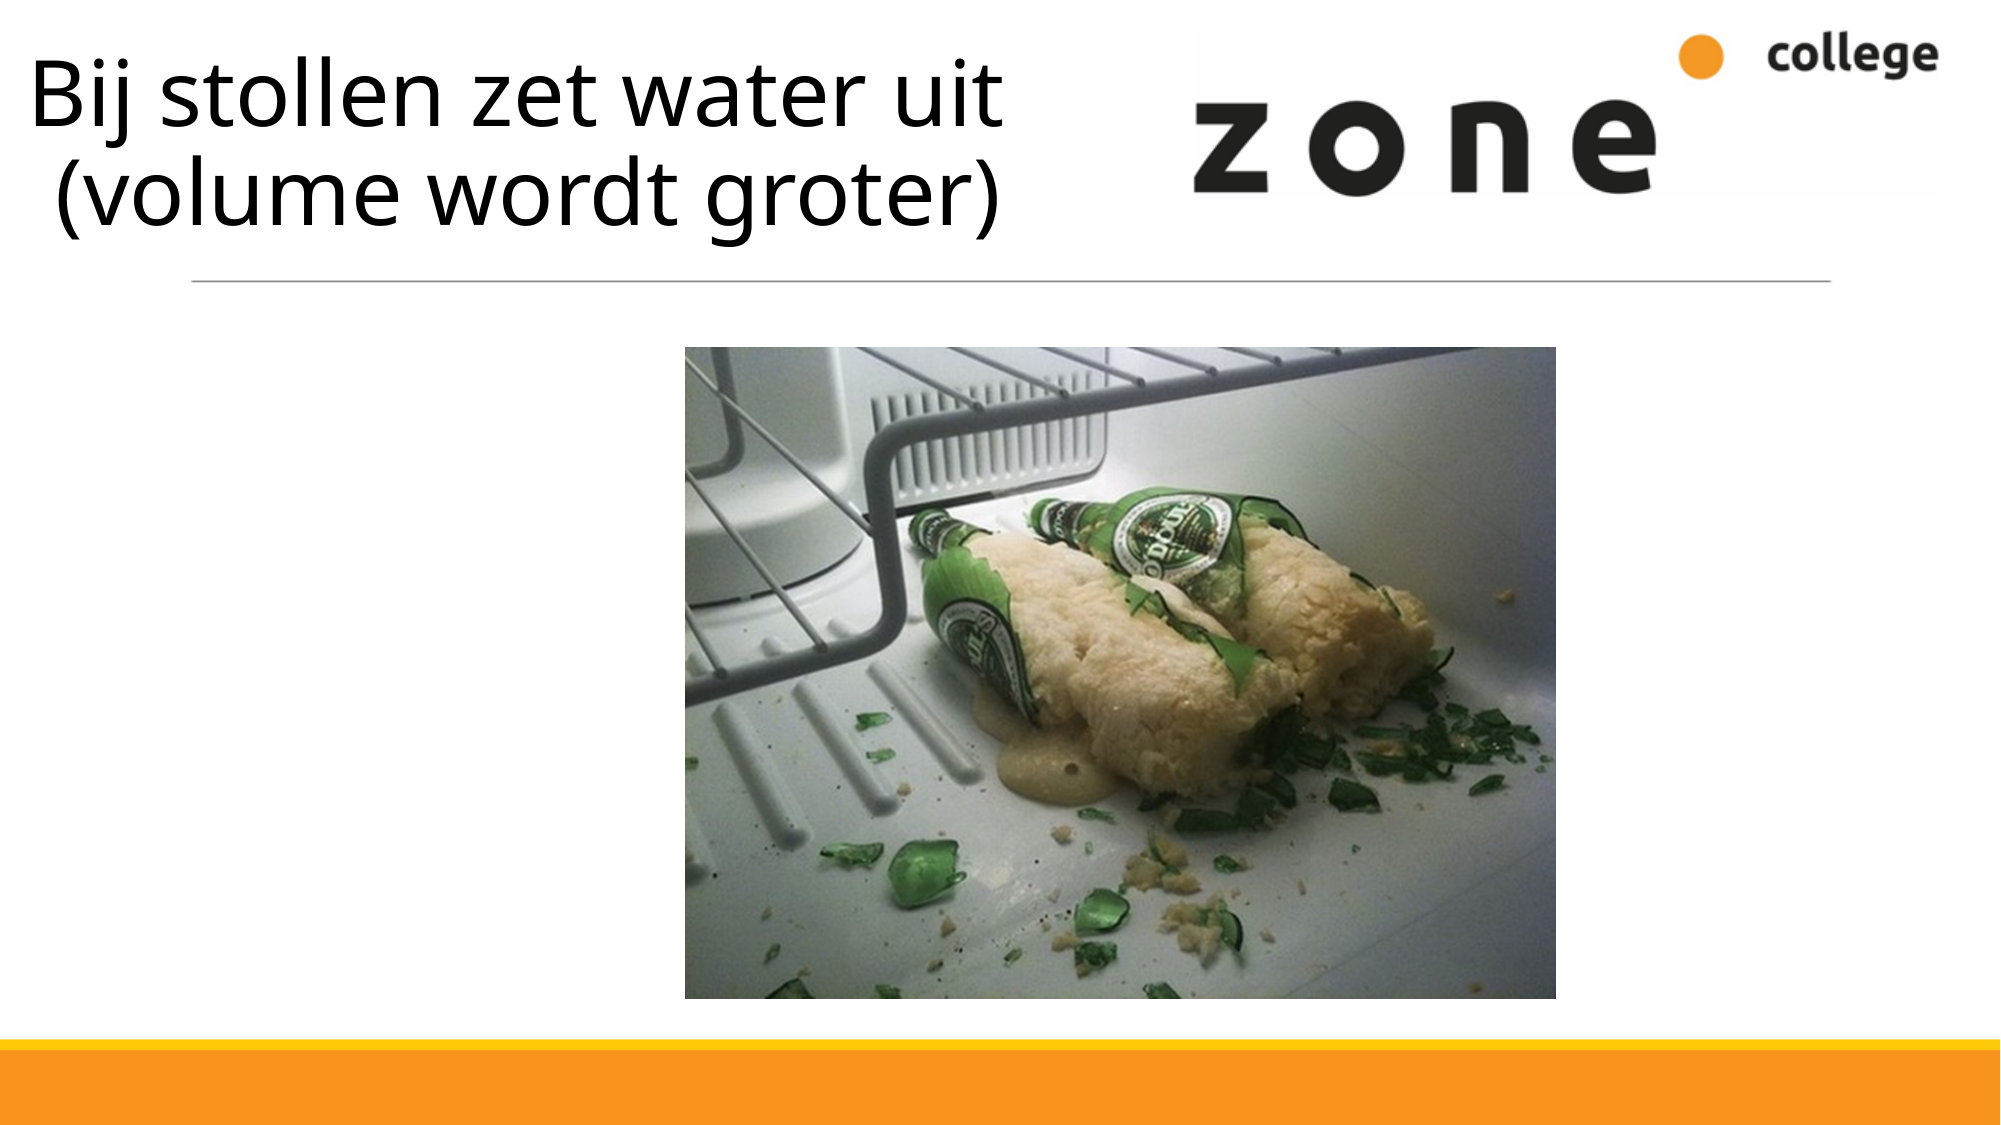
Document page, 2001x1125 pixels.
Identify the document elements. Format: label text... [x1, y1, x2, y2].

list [685, 347, 1556, 999]
title Bij stollen zet water uit (volume wordt groter) [0, 37, 1392, 256]
picture [0, 0, 2001, 1125]
